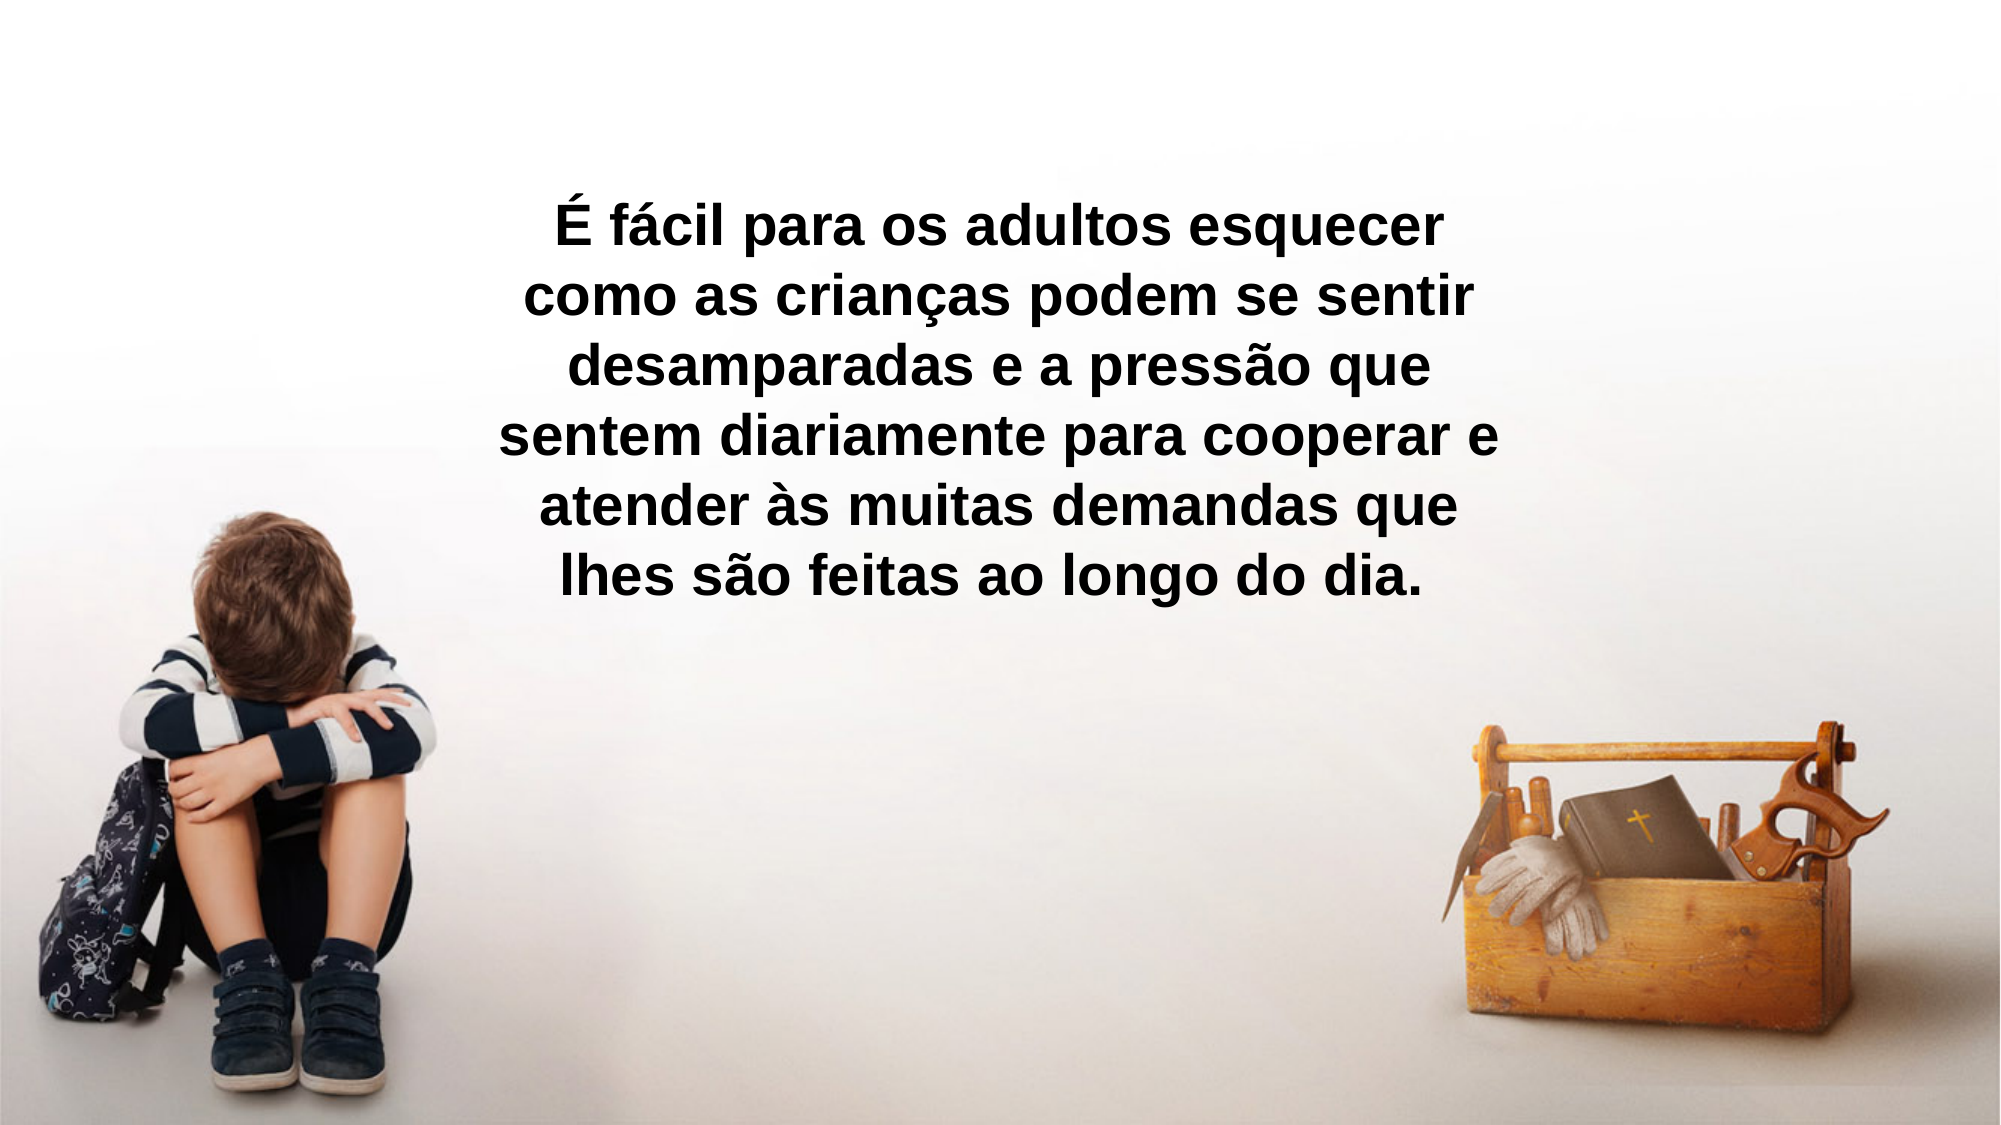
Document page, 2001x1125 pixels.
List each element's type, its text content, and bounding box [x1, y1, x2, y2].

picture [0, 0, 2001, 1125]
text_box É fácil para os adultos esquecer como as crianças podem se sentir desamparadas e a pressão que sentem diariamente para cooperar e atender às muitas demandas que lhes são feitas ao longo do dia. [463, 180, 1537, 615]
